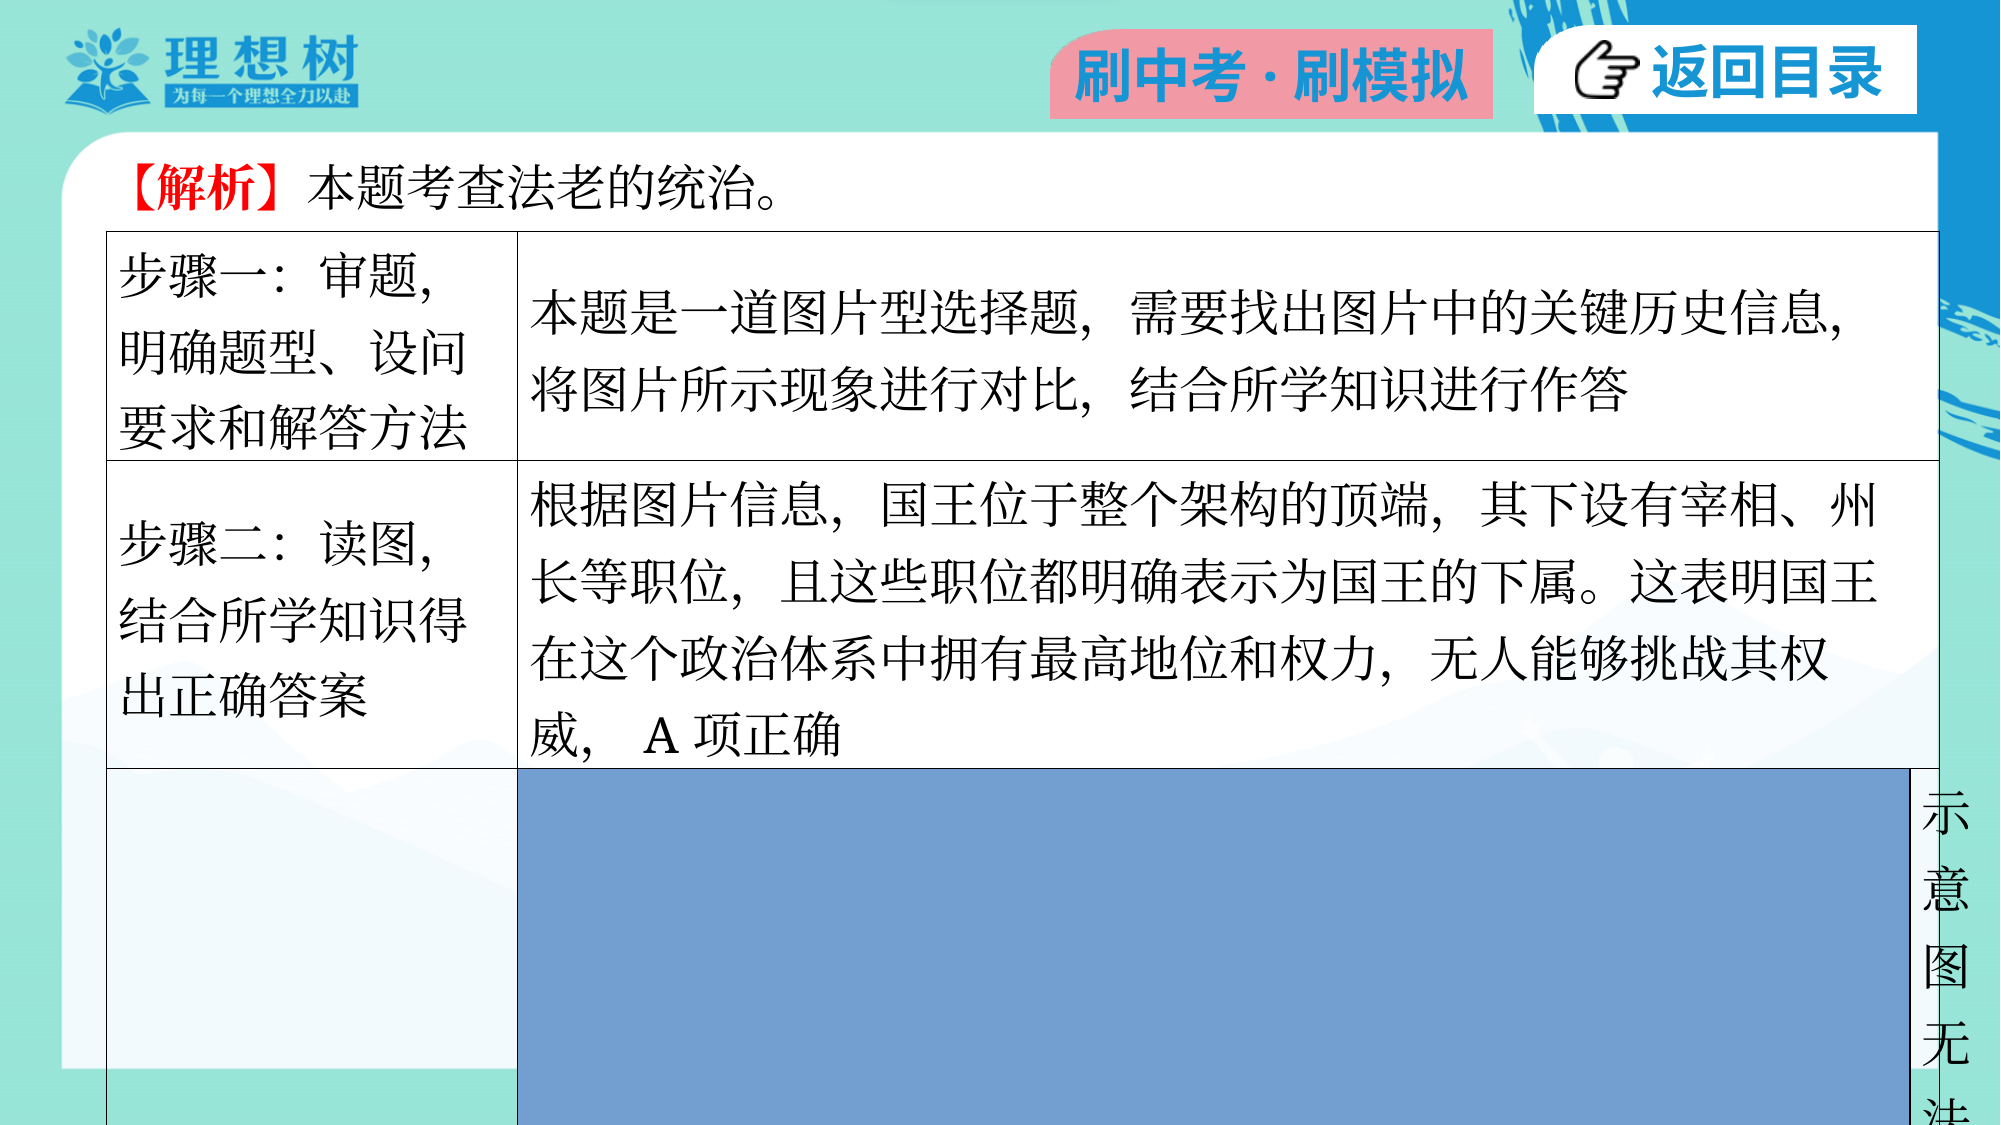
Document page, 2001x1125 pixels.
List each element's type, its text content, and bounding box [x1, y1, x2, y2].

text_box 【解析】本题考查法老的统治。 [106, 141, 1895, 217]
table_cell 示意图无法说明古埃及实行封建制度，排除B项；示意图中并 未体现出自然环境的影响，排除C项；示意图仅体现古代埃及 政治，无法得出古代文明多元化的结论，排除D项 [1911, 769, 1939, 1125]
table_header 本题是一道图片型选择题，需要找出图片中的关键历史信息， 将图片所示现象进行对比，结合所学知识进行作答 [518, 232, 1939, 460]
table_cell 步骤三：排除干 扰项 [107, 769, 517, 1125]
picture [0, 0, 2000, 1125]
table_cell 根据图片信息，国王位于整个架构的顶端，其下设有宰相、州 长等职位，且这些职位都明确表示为国王的下属。这表明国王 在这个政治体系中拥有最高地位和权力，无人能够挑战其权 威，A项正确 [518, 461, 1939, 768]
table_cell 步骤二：读图， 结合所学知识得 出正确答案 [107, 461, 517, 768]
table_header 步骤一：审题， 明确题型、设问 要求和解答方法 [107, 232, 517, 460]
